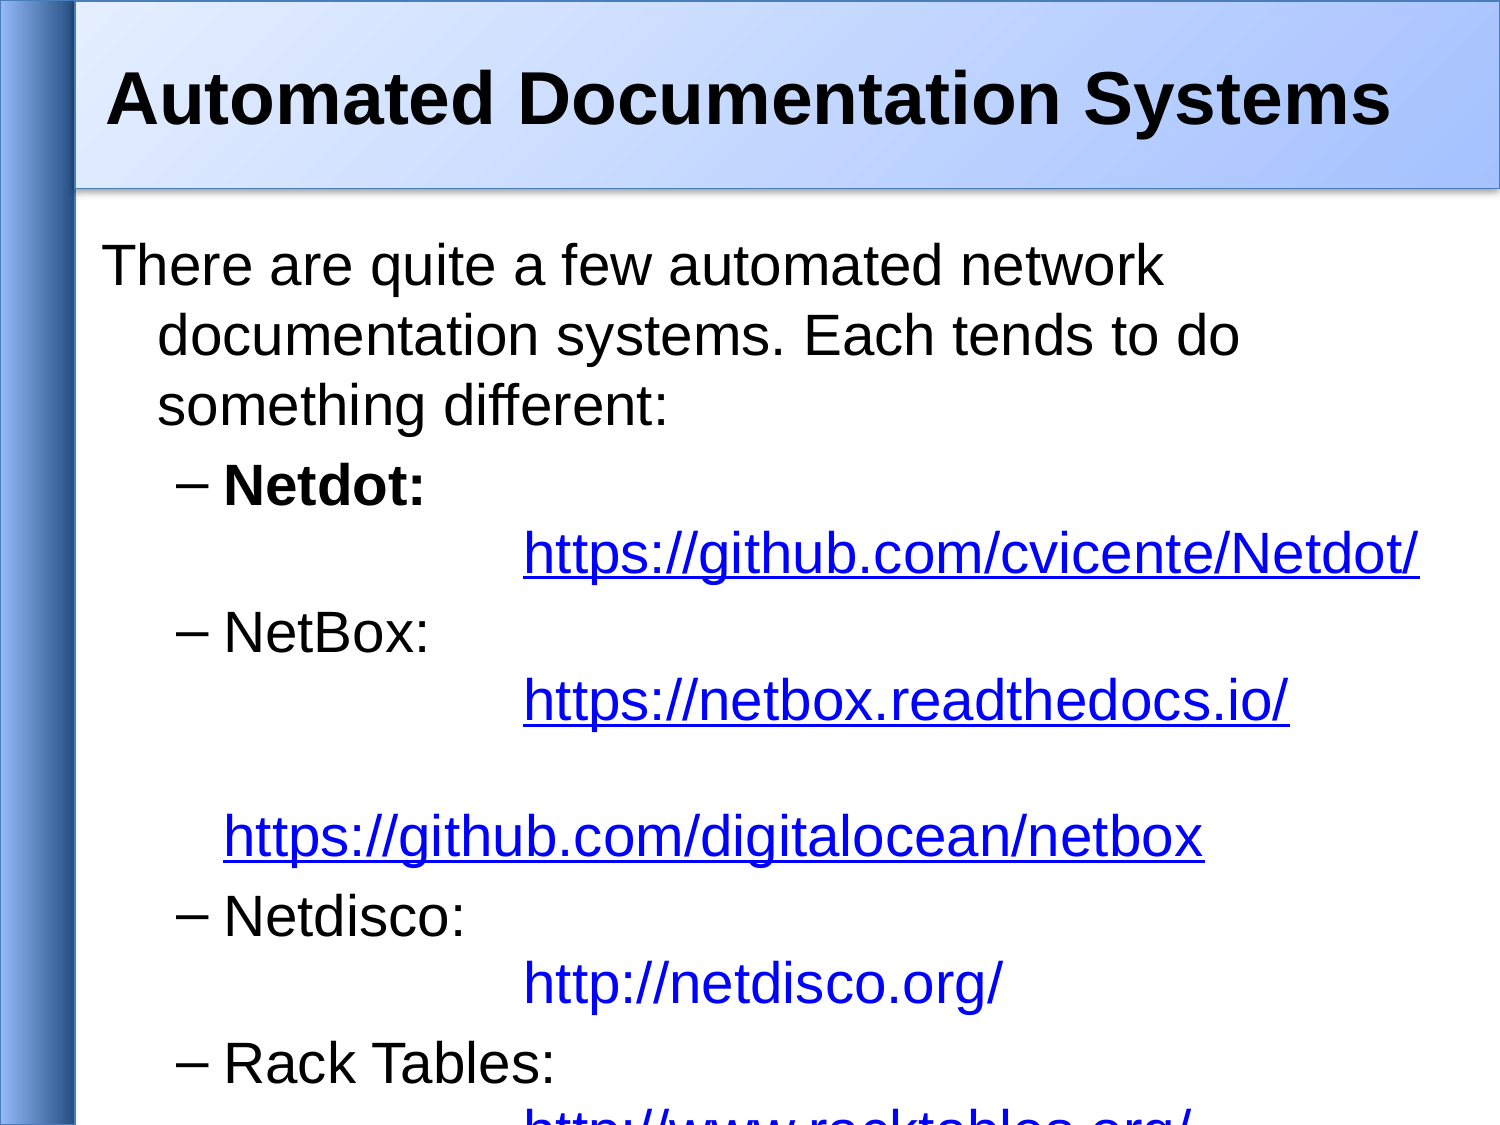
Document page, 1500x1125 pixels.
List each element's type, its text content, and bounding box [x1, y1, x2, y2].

title Automated Documentation Systems [74, 0, 1500, 189]
list There are quite a few automated network documentation systems. Each tends to do something different: Netdot: https://github.com/cvicente/Netdot/ NetBox: https://netbox.readthedocs.io/ https://github.com/digitalocean/netbox Netdisco: http://netdisco.org/ Rack Tables: http://www.racktables.org/ [86, 219, 1470, 1116]
